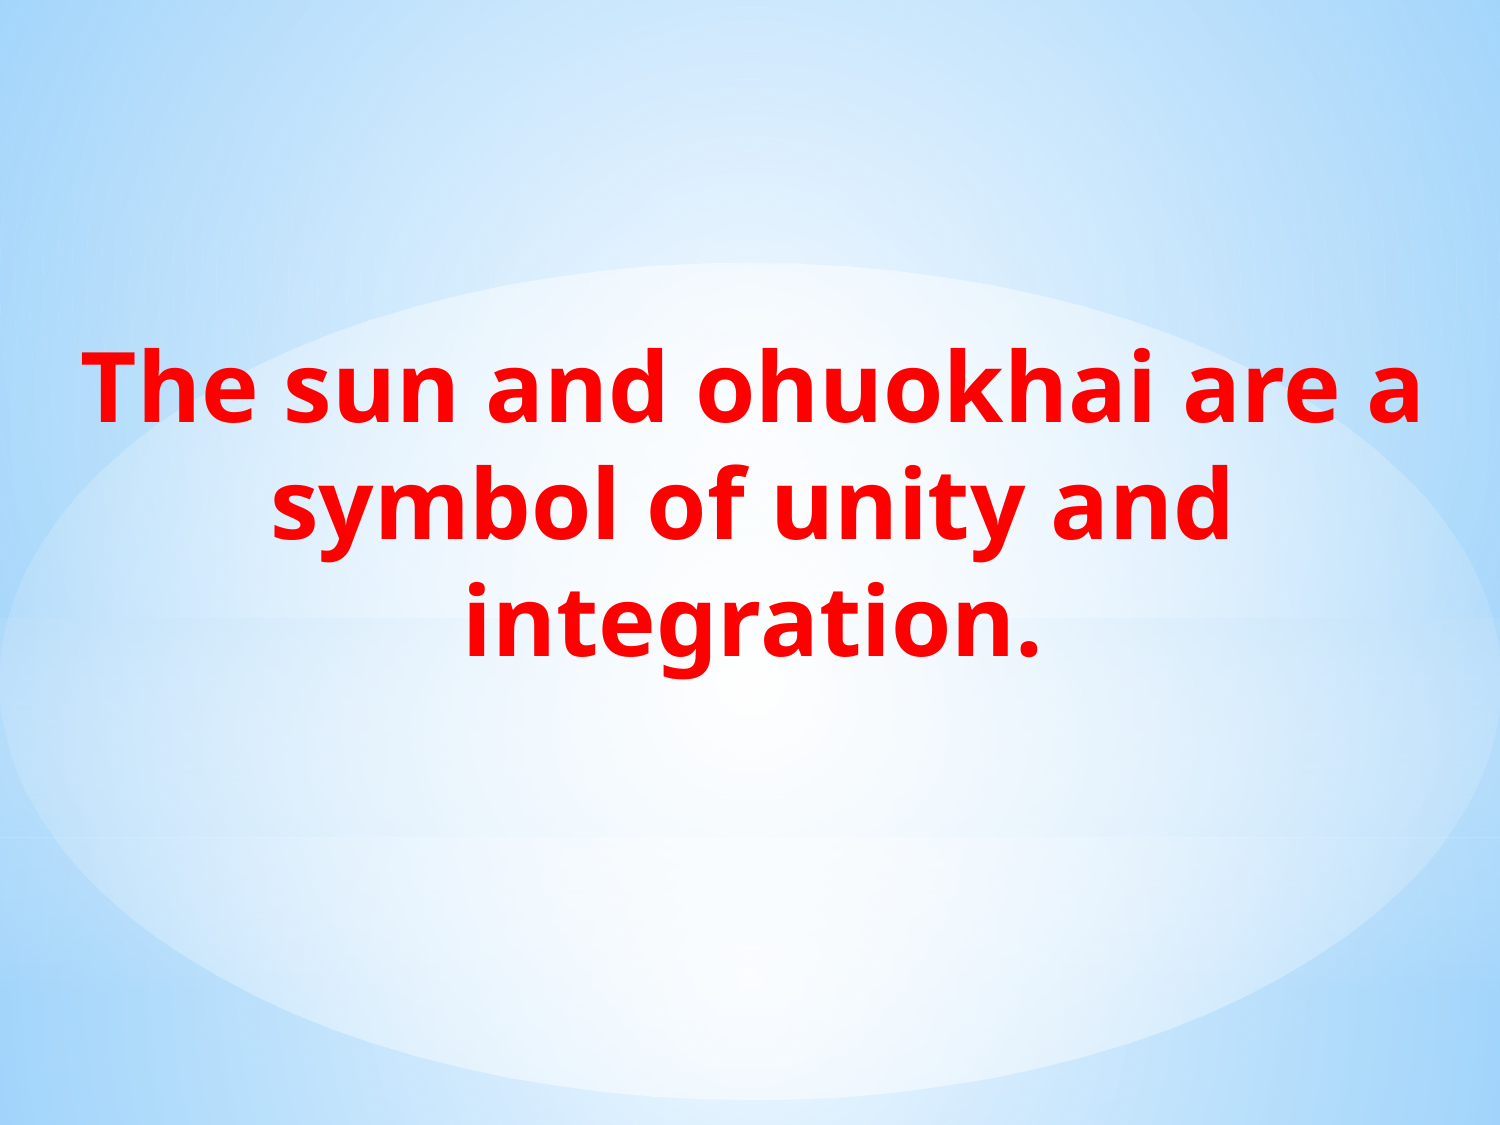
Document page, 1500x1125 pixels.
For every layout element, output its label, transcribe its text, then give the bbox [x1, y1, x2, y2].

list The sun and ohuokhai are a symbol of unity and integration. [0, 120, 1500, 690]
